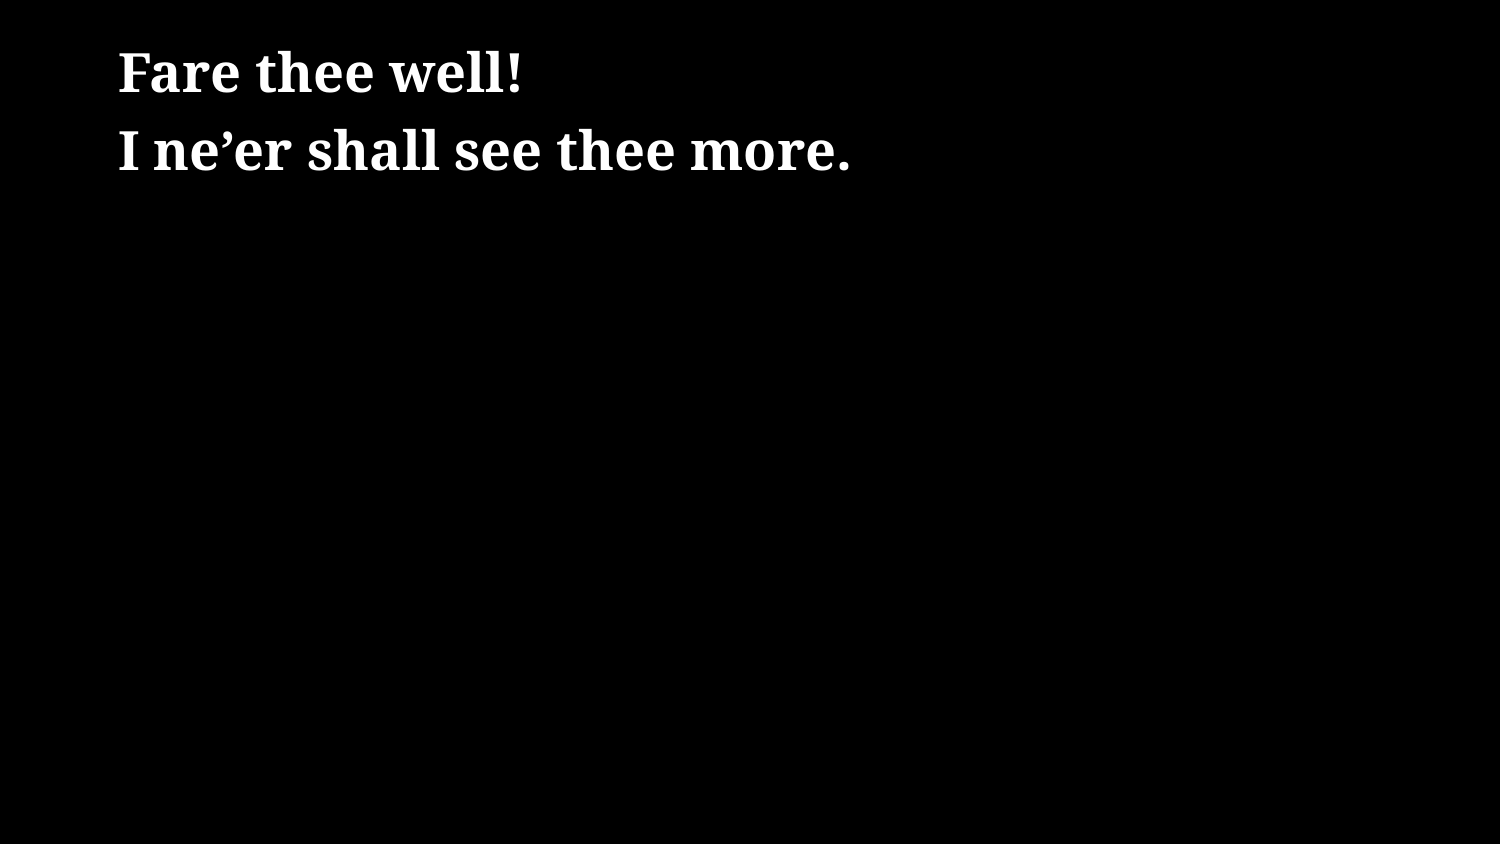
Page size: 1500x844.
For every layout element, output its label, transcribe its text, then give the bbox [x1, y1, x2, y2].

title Fare thee well! I ne’er shall see thee more. [103, 17, 1397, 299]
